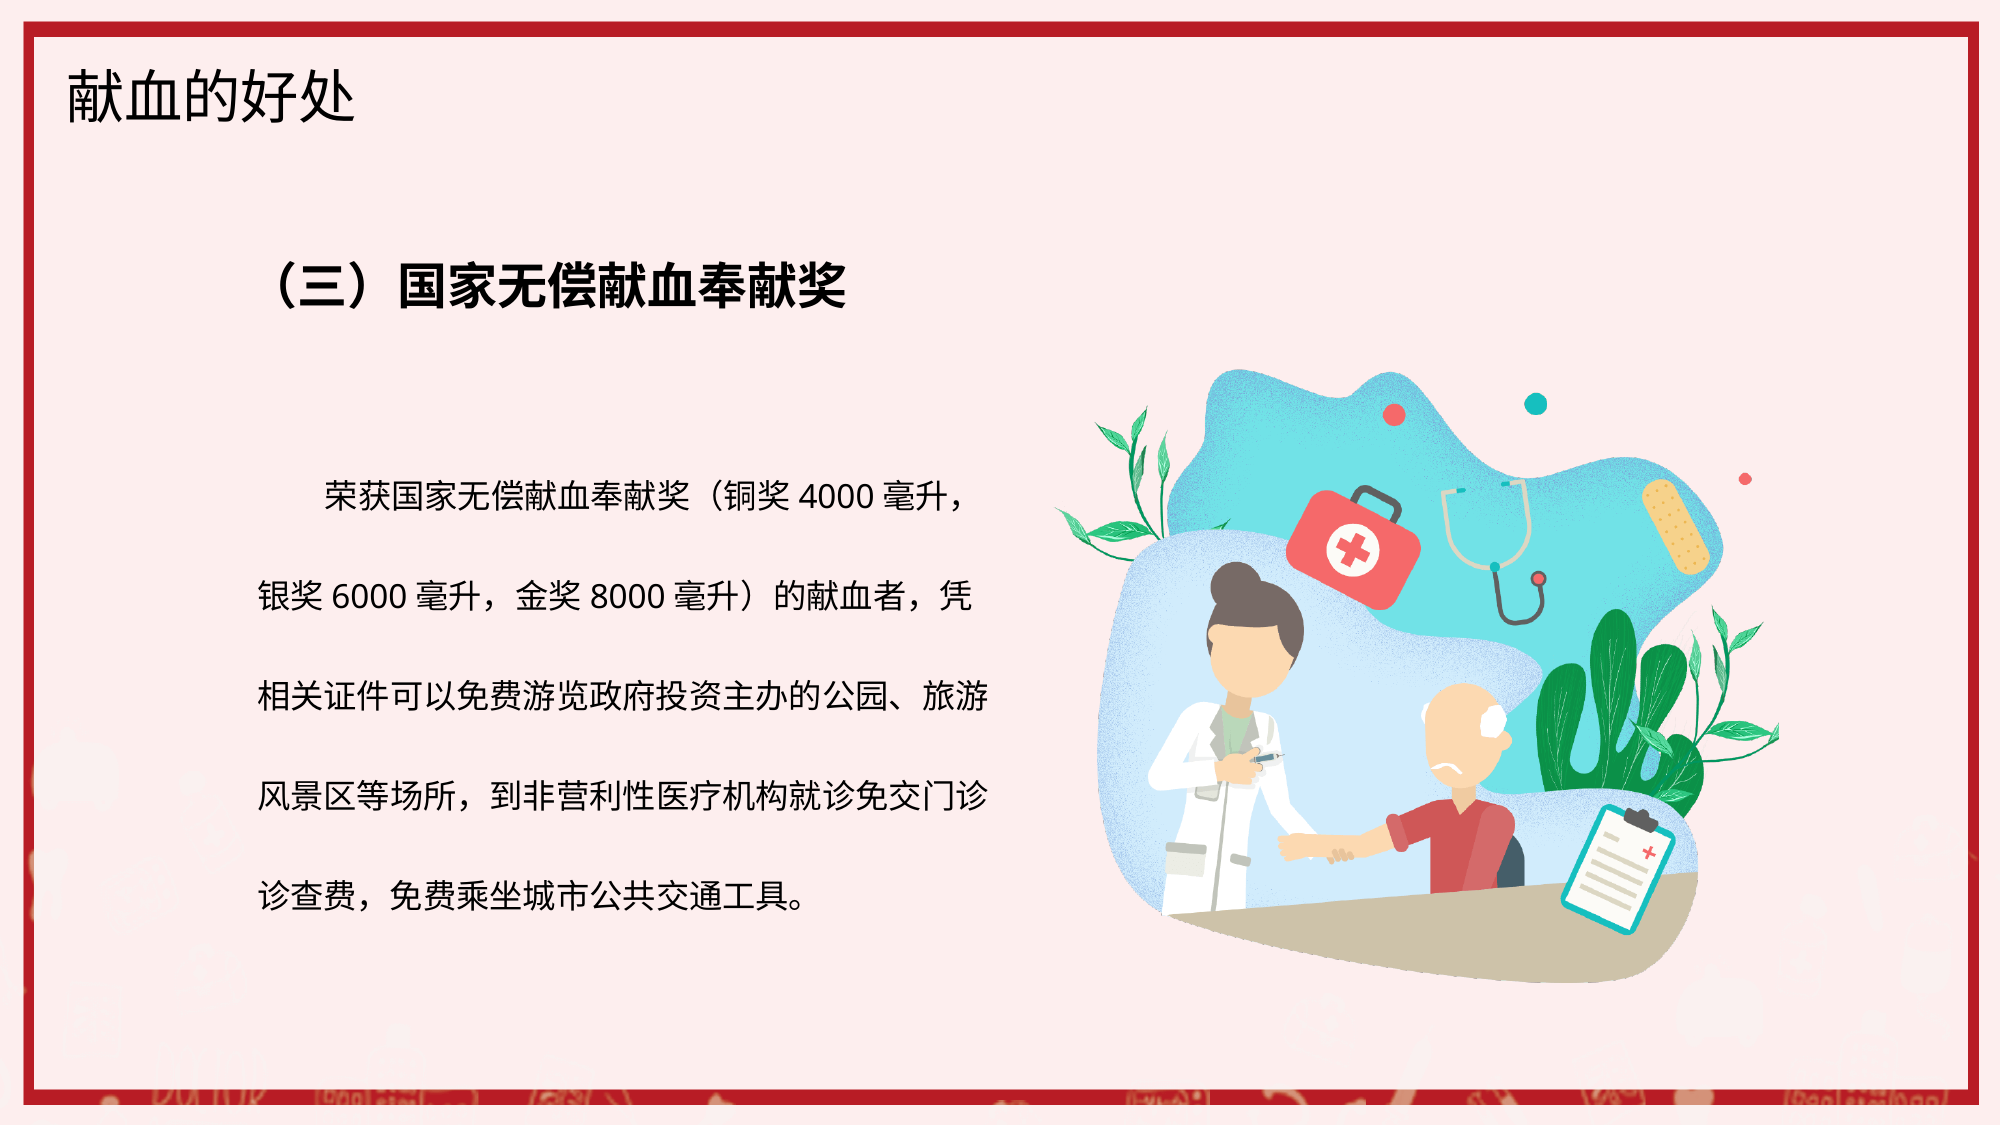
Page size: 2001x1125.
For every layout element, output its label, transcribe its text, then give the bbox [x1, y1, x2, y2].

text_box 献血的好处 [51, 52, 829, 138]
text_box （三）国家无偿献血奉献奖 [0, 246, 976, 322]
picture [0, 0, 2000, 1125]
text_box 荣获国家无偿献血奉献奖（铜奖4000毫升，银奖6000毫升，金奖8000毫升）的献血者，凭相关证件可以免费游览政府投资主办的公园、旅游风景区等场所，到非营利性医疗机构就诊免交门诊诊查费，免费乘坐城市公共交通工具。 [242, 408, 976, 923]
